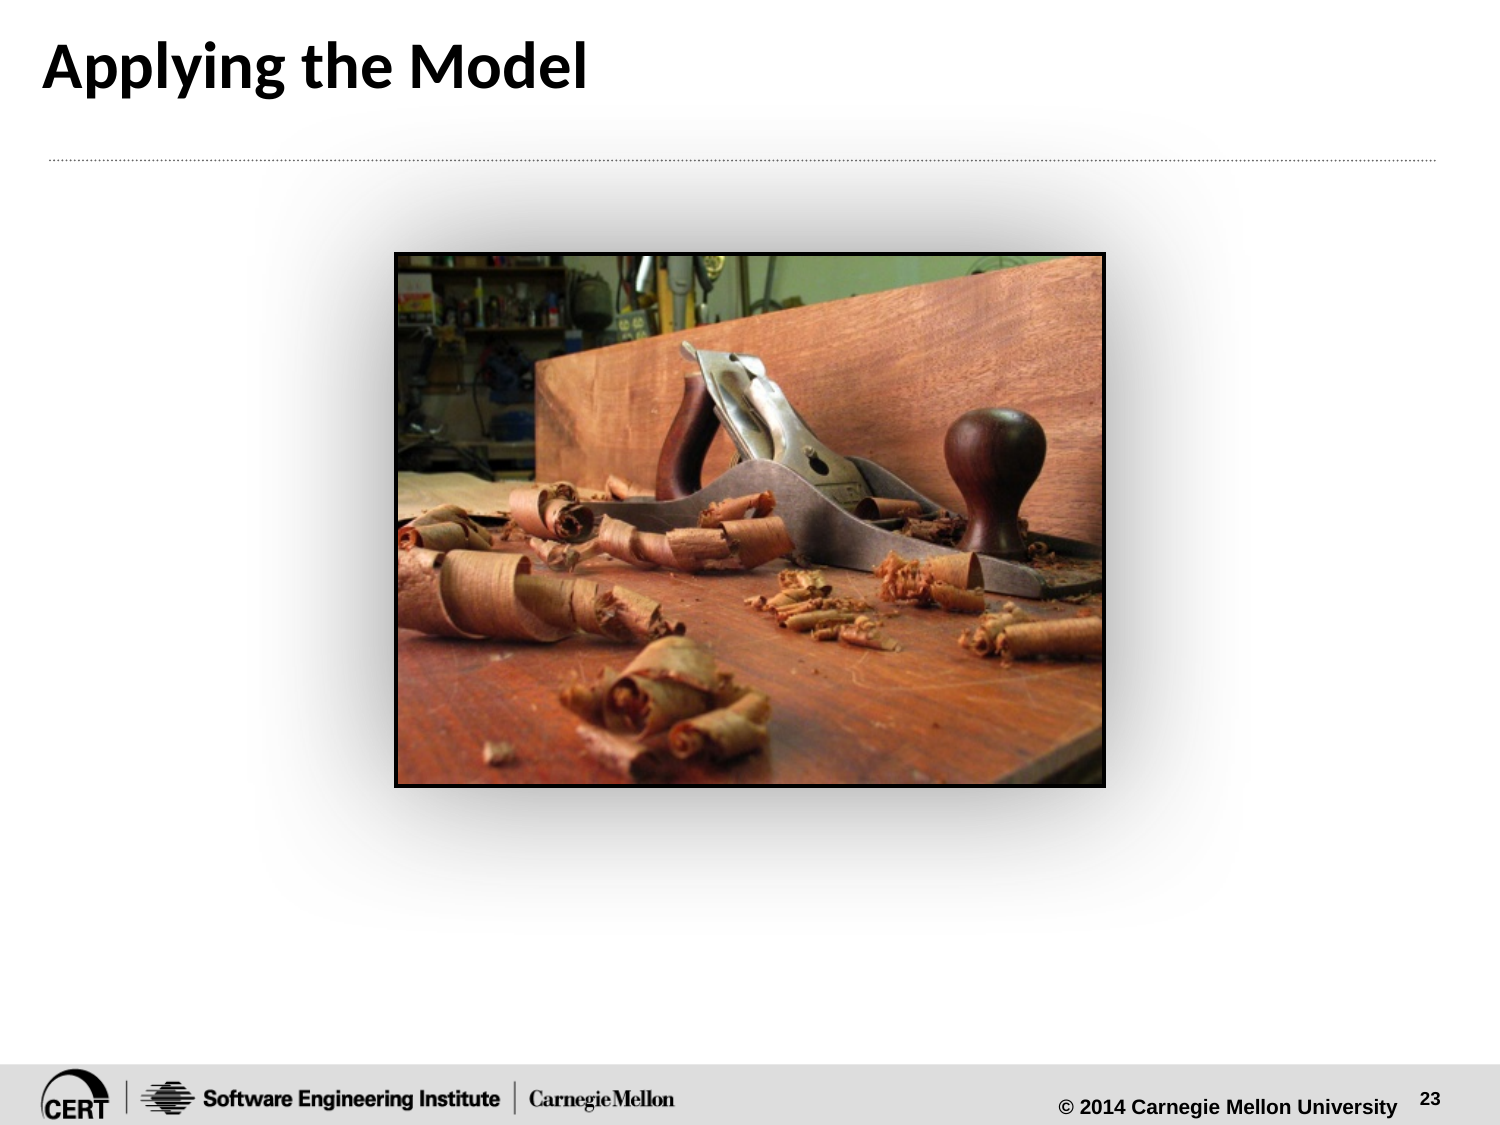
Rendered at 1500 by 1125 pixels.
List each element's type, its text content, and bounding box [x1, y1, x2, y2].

picture [24, 1065, 688, 1125]
picture [398, 256, 1102, 784]
title Applying the Model [42, 37, 1434, 155]
